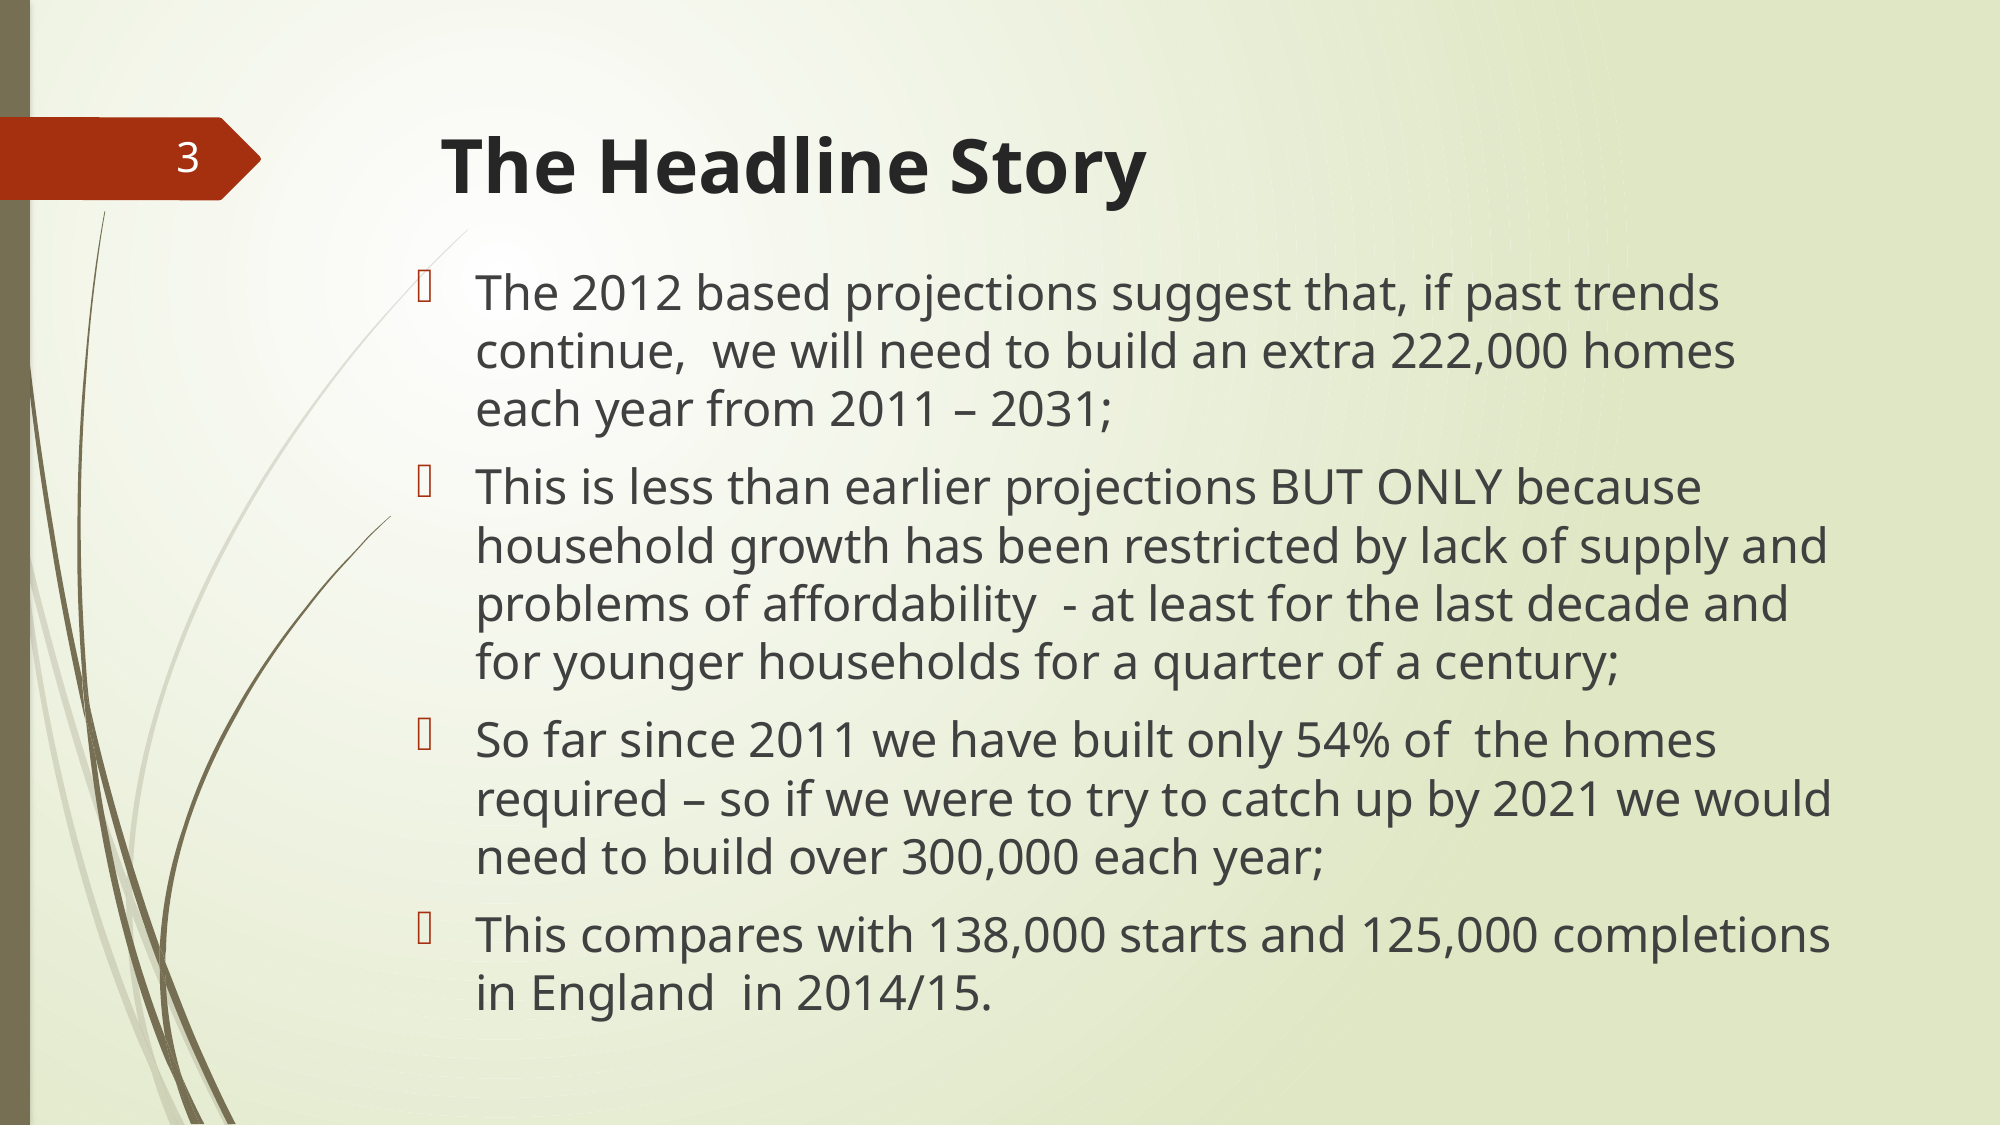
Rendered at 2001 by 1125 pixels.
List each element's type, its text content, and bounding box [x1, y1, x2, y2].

title The Headline Story [425, 110, 1888, 223]
slide_number 3 [87, 129, 216, 190]
list The 2012 based projections suggest that, if past trends continue, we will need to build an extra 222,000 homes each year from 2011 – 2031; This is less than earlier projections BUT ONLY because household growth has been restricted by lack of supply and problems of affordability - at least for the last decade and for younger households for a quarter of a century; So far since 2011 we have built only 54% of the homes required – so if we were to try to catch up by 2021 we would need to build over 300,000 each year; This compares with 138,000 starts and 125,000 completions in England in 2014/15. [401, 254, 1864, 1033]
